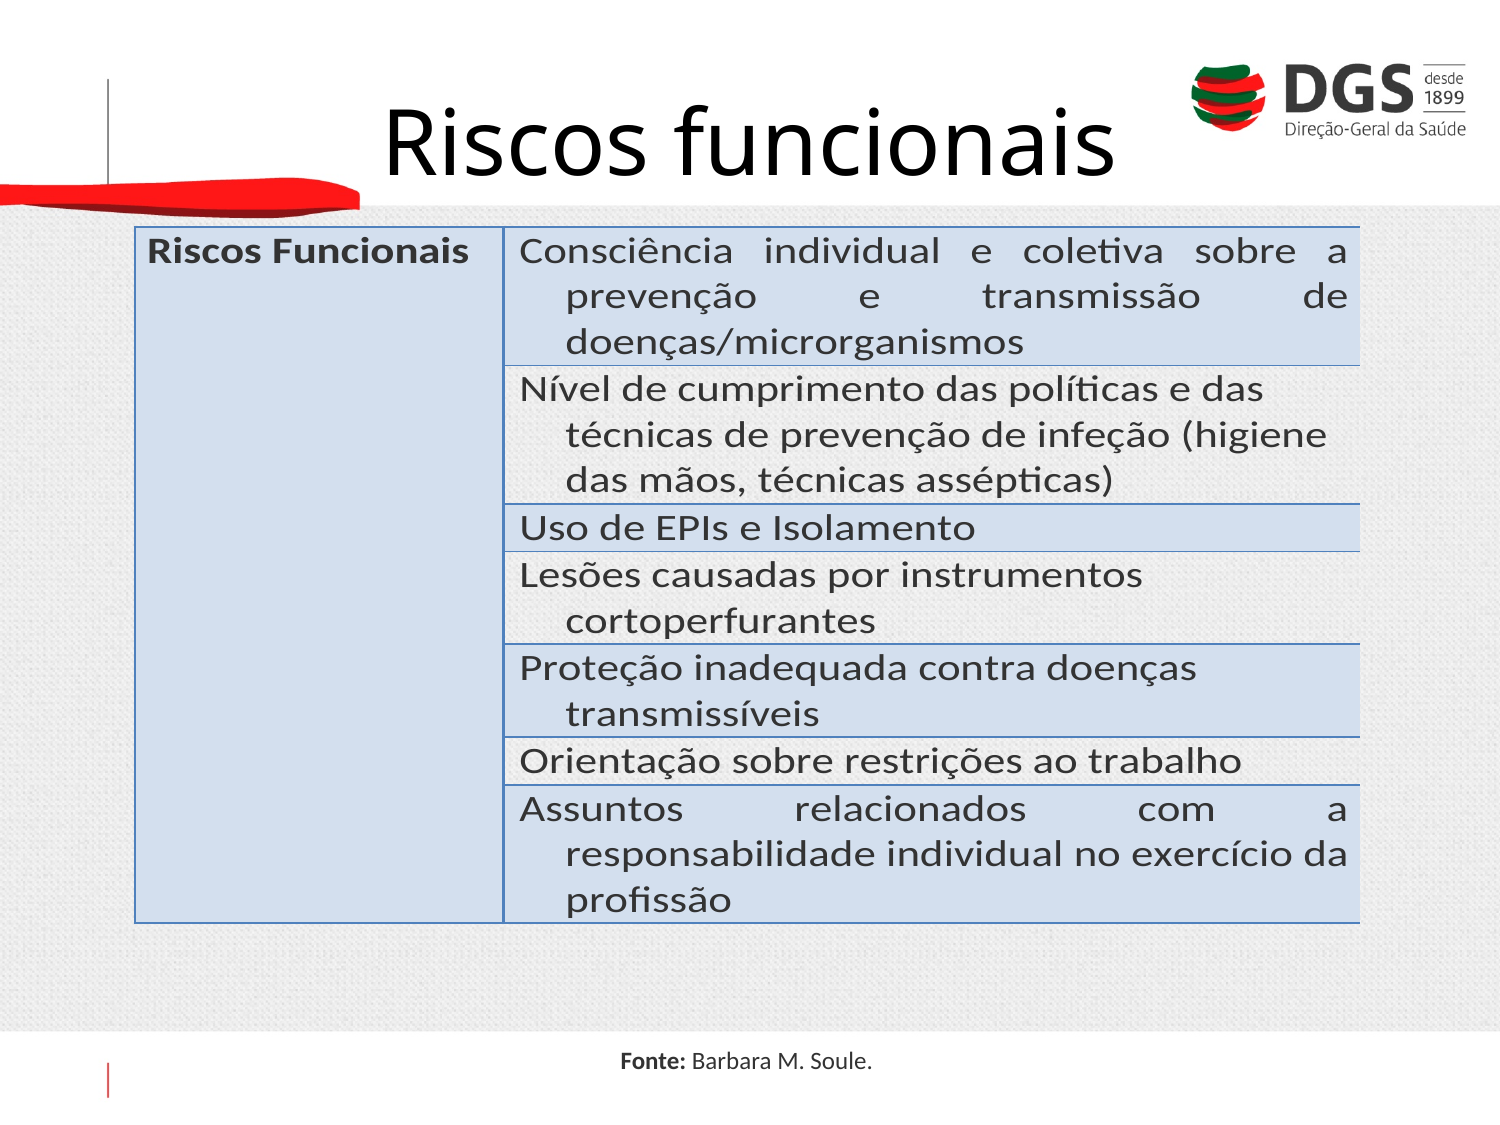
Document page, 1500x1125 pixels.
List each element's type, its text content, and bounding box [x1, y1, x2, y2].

title Riscos funcionais [74, 44, 1426, 233]
text_box Fonte: Barbara M. Soule. [605, 1062, 895, 1082]
picture [0, 0, 1500, 1125]
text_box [133, 225, 1361, 1055]
